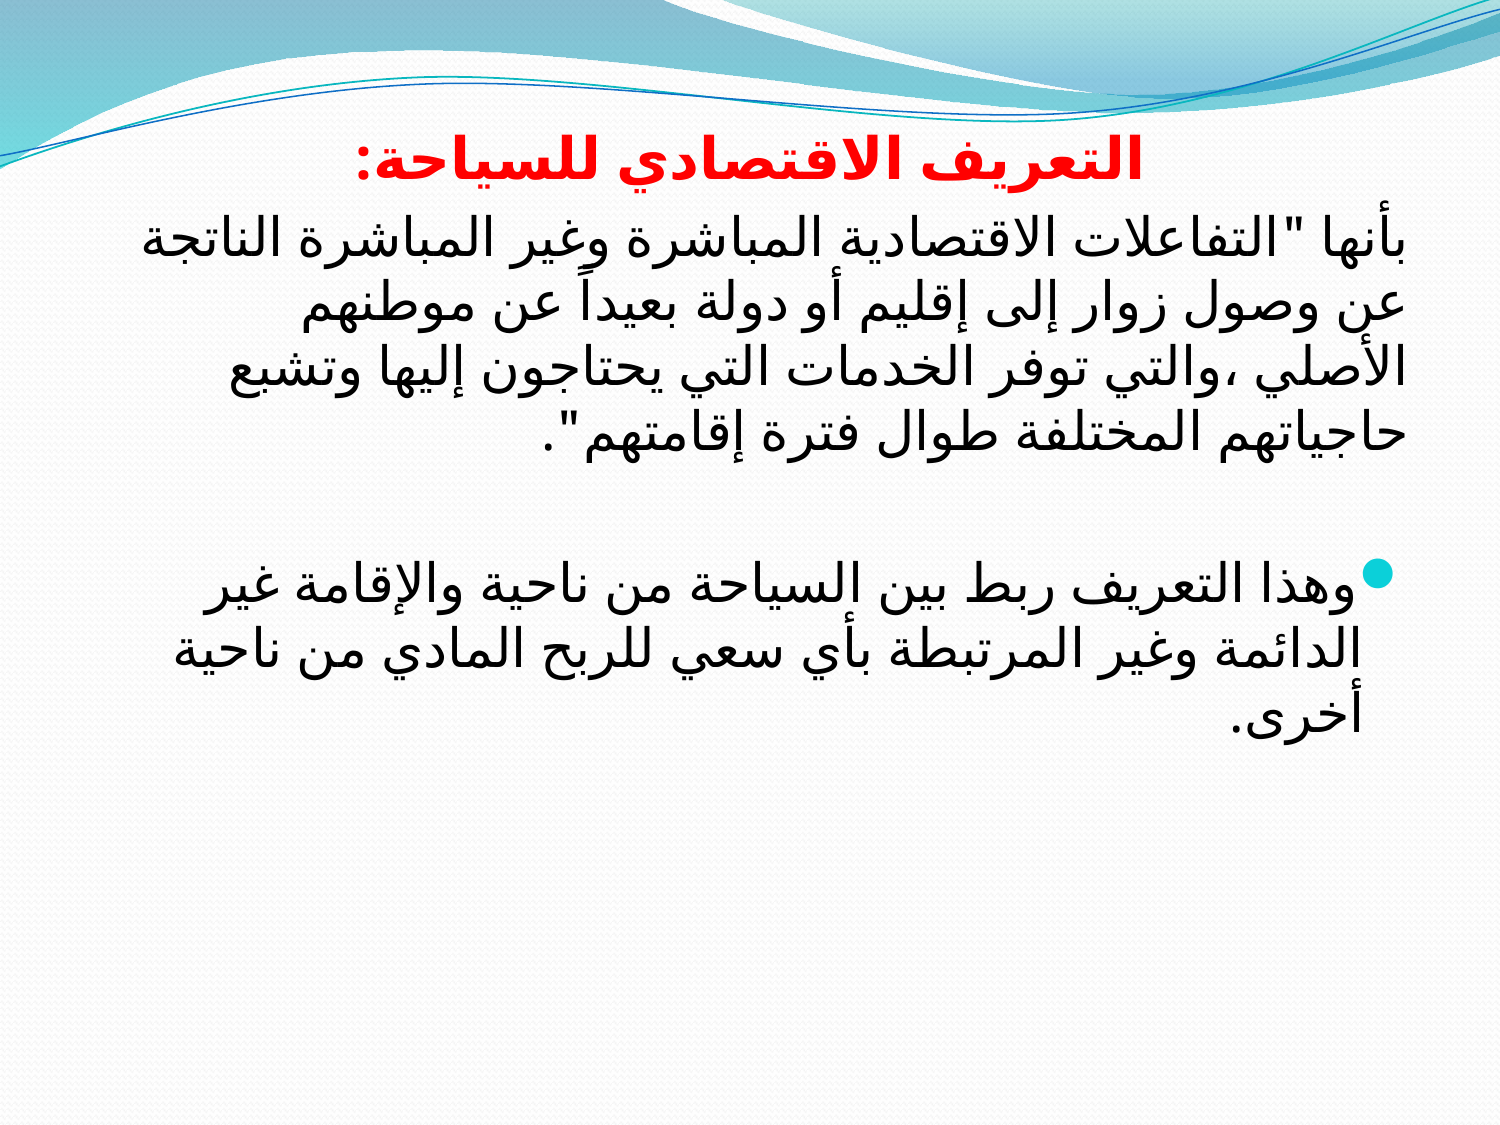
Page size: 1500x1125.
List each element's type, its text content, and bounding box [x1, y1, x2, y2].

list التعريف الاقتصادي للسياحة: بأنها "التفاعلات الاقتصادية المباشرة وغير المباشرة الناتجة عن وصول زوار إلى إقليم أو دولة بعيداً عن موطنهم الأصلي ،والتي توفر الخدمات التي يحتاجون إليها وتشبع حاجياتهم المختلفة طوال فترة إقامتهم". وهذا التعريف ربط بين السياحة من ناحية والإقامة غير الدائمة وغير المرتبطة بأي سعي للربح المادي من ناحية أخرى. [75, 113, 1425, 1038]
